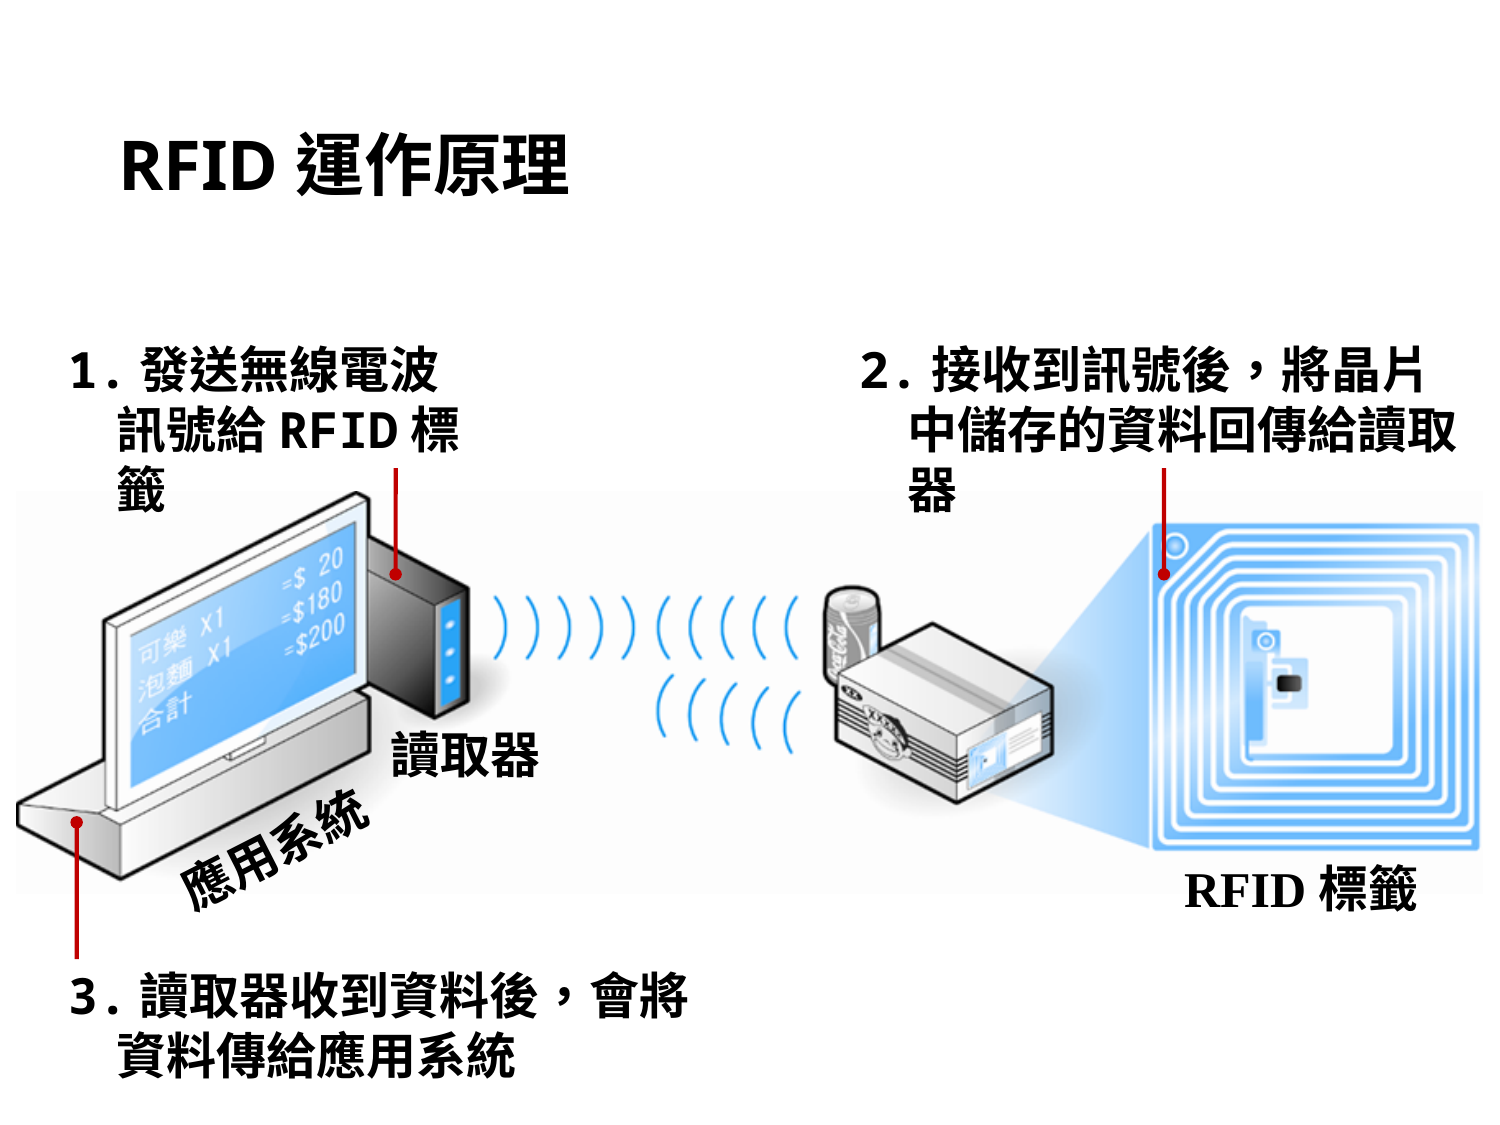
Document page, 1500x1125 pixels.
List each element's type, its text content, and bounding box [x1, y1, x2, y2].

title RFID運作原理 [103, 59, 1397, 278]
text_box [16, 331, 1484, 1094]
